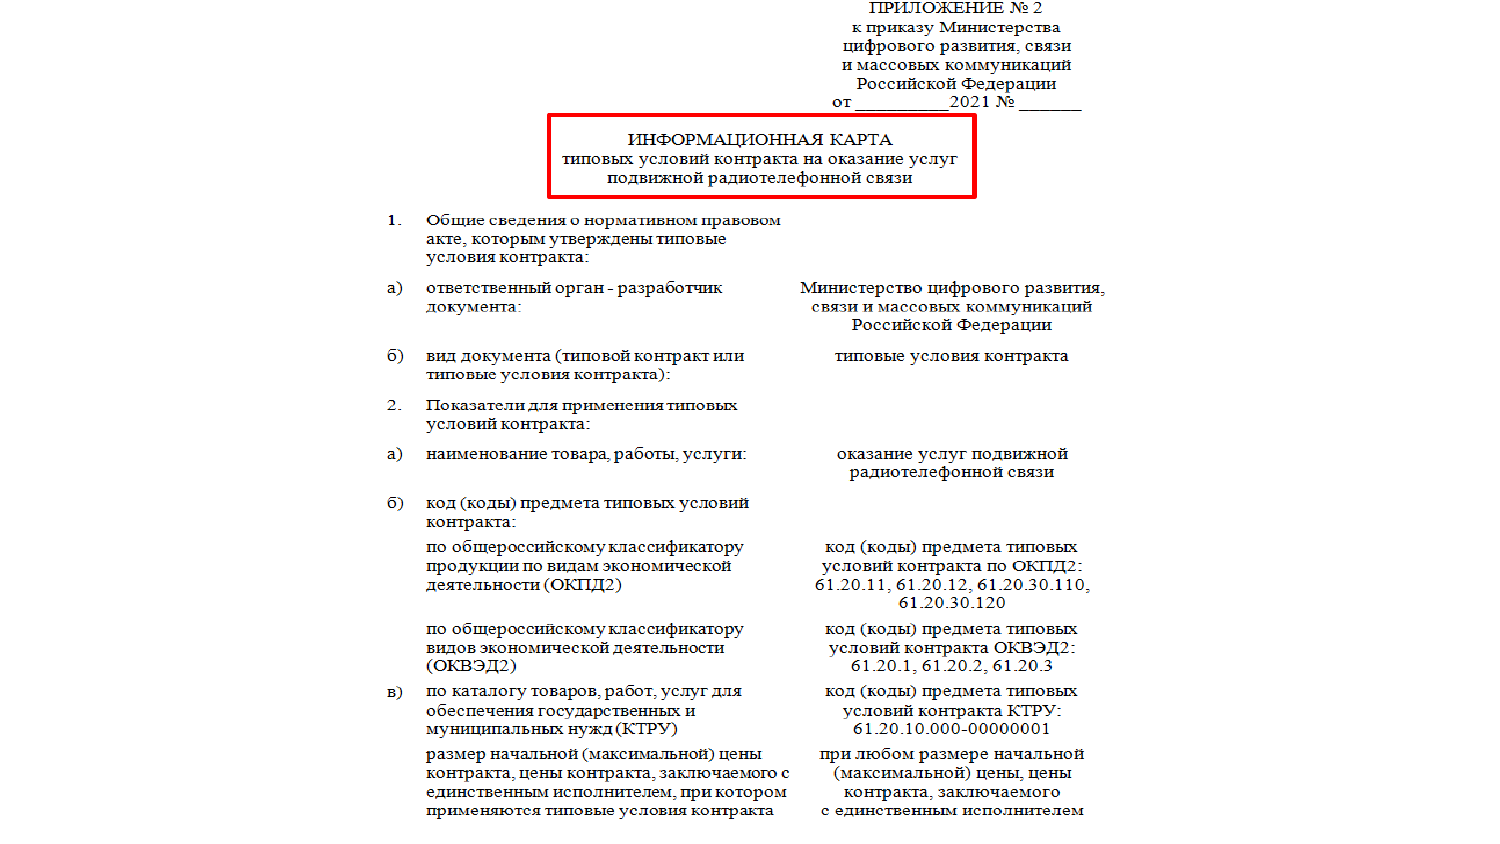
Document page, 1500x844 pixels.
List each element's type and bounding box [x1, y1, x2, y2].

picture [371, 0, 1117, 844]
